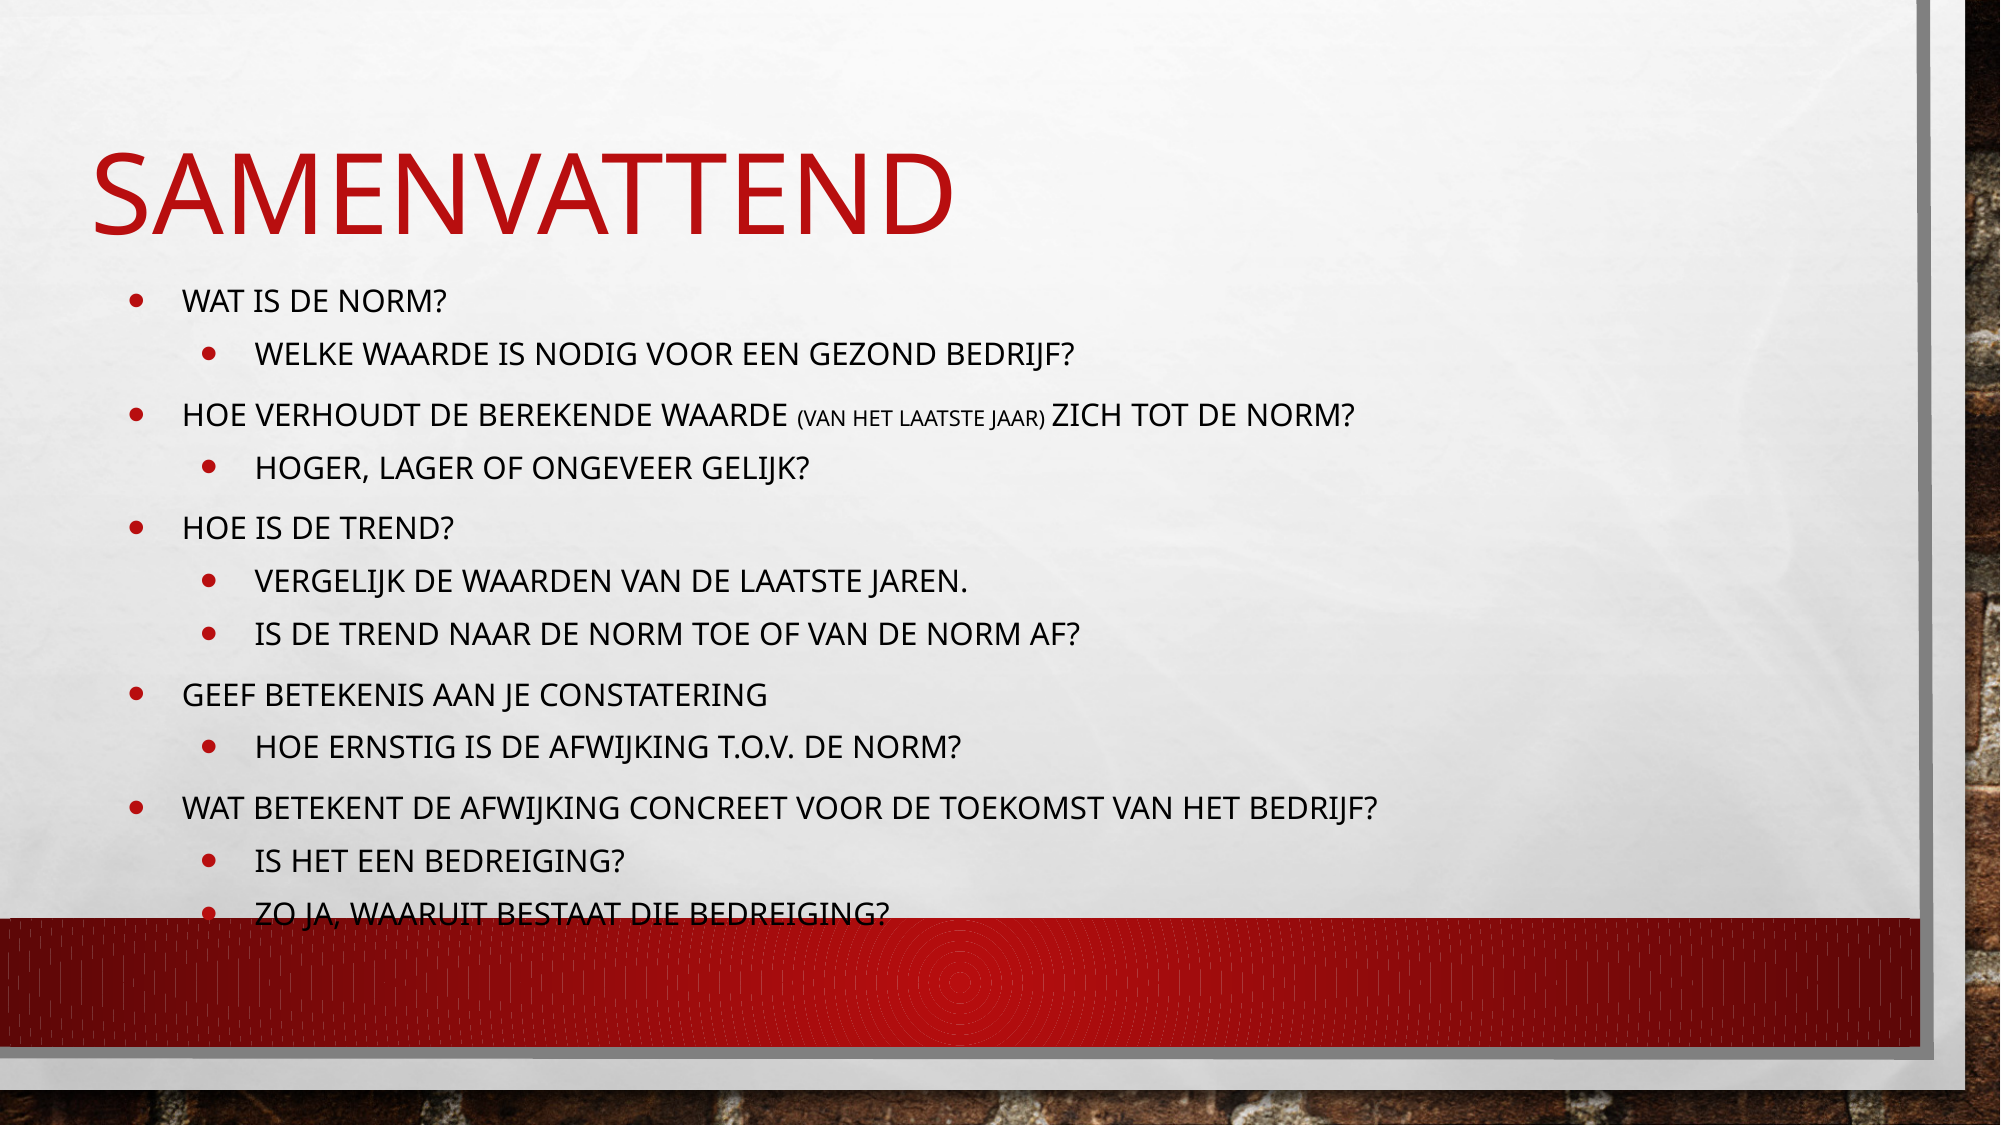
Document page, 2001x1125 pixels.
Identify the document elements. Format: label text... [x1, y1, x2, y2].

title Samenvattend [75, 112, 1818, 267]
picture [0, 0, 2000, 1125]
list Wat is de norm? Welke waarde is nodig voor een gezond bedrijf? Hoe verhoudt de berekende waarde (van het laatste jaar) zich tot de norm? Hoger, lager of ongeveer gelijk? Hoe is de trend? Vergelijk de waarden van de laatste jaren. Is de trend naar de norm toe of van de norm af? Geef betekenis aan je constatering Hoe ernstig is de afwijking t.o.v. de norm? Wat betekent de afwijking concreet voor de toekomst van het bedrijf? Is het een bedreiging? Zo ja, waaruit bestaat die bedreiging? [112, 266, 1818, 947]
